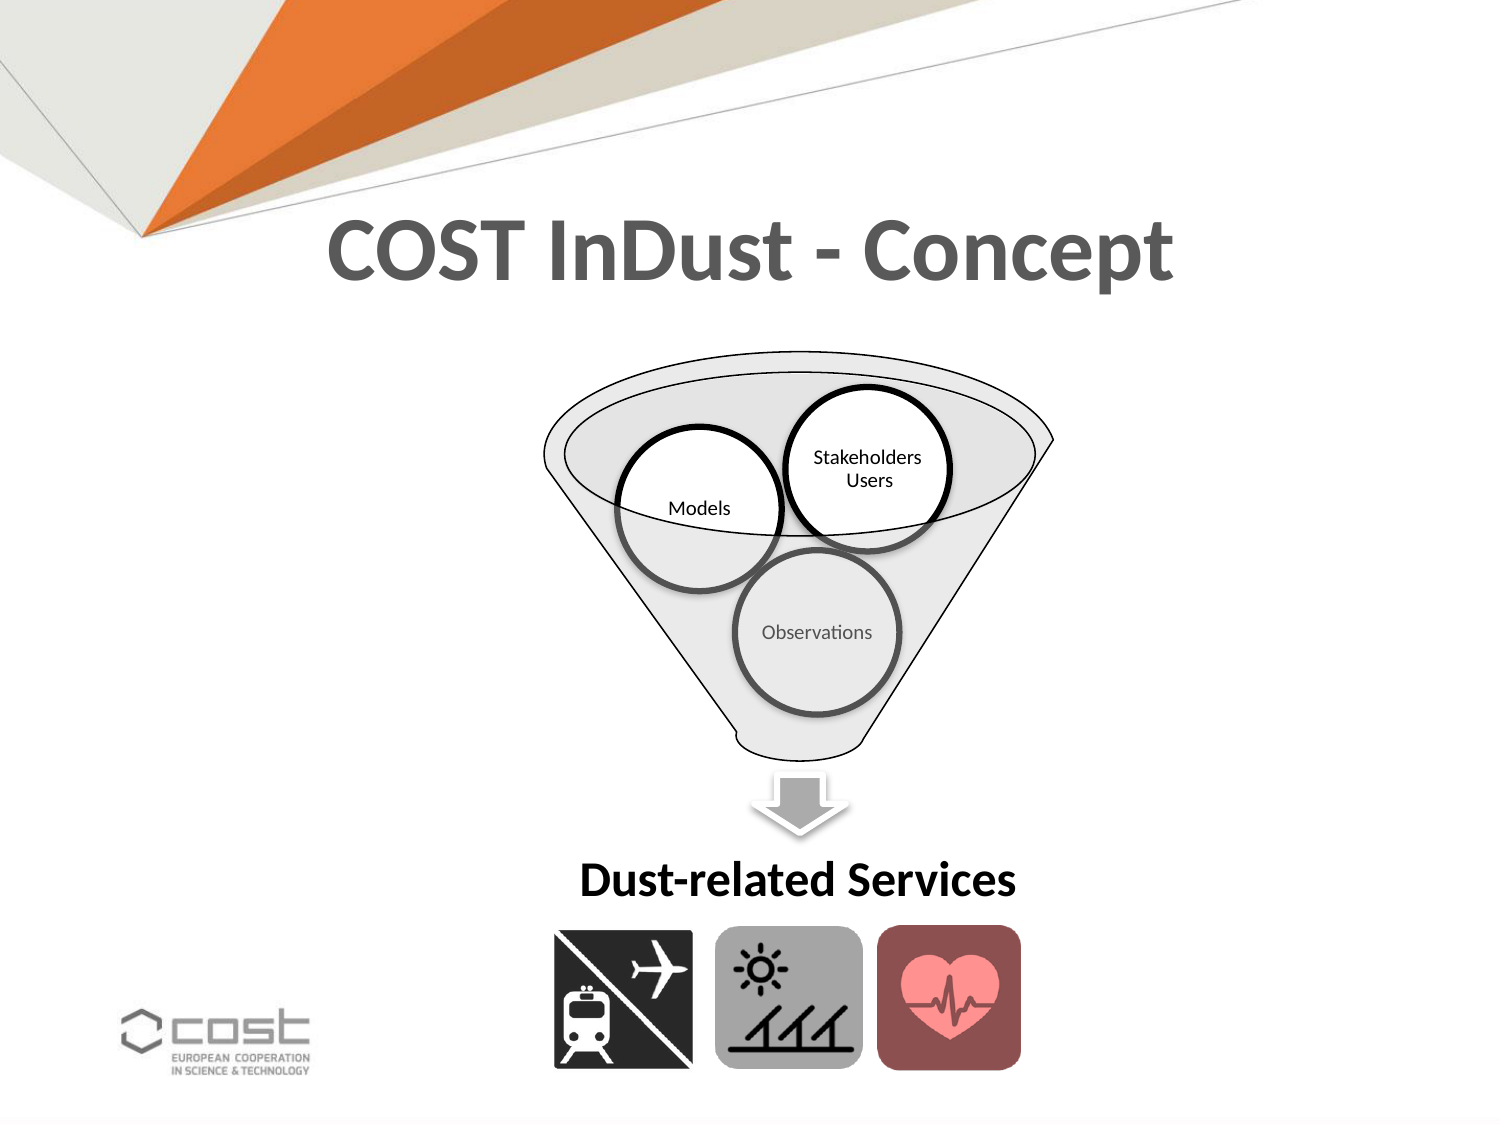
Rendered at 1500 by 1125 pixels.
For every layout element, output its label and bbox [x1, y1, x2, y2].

picture [0, 0, 1500, 1125]
text_box [287, 349, 1313, 935]
